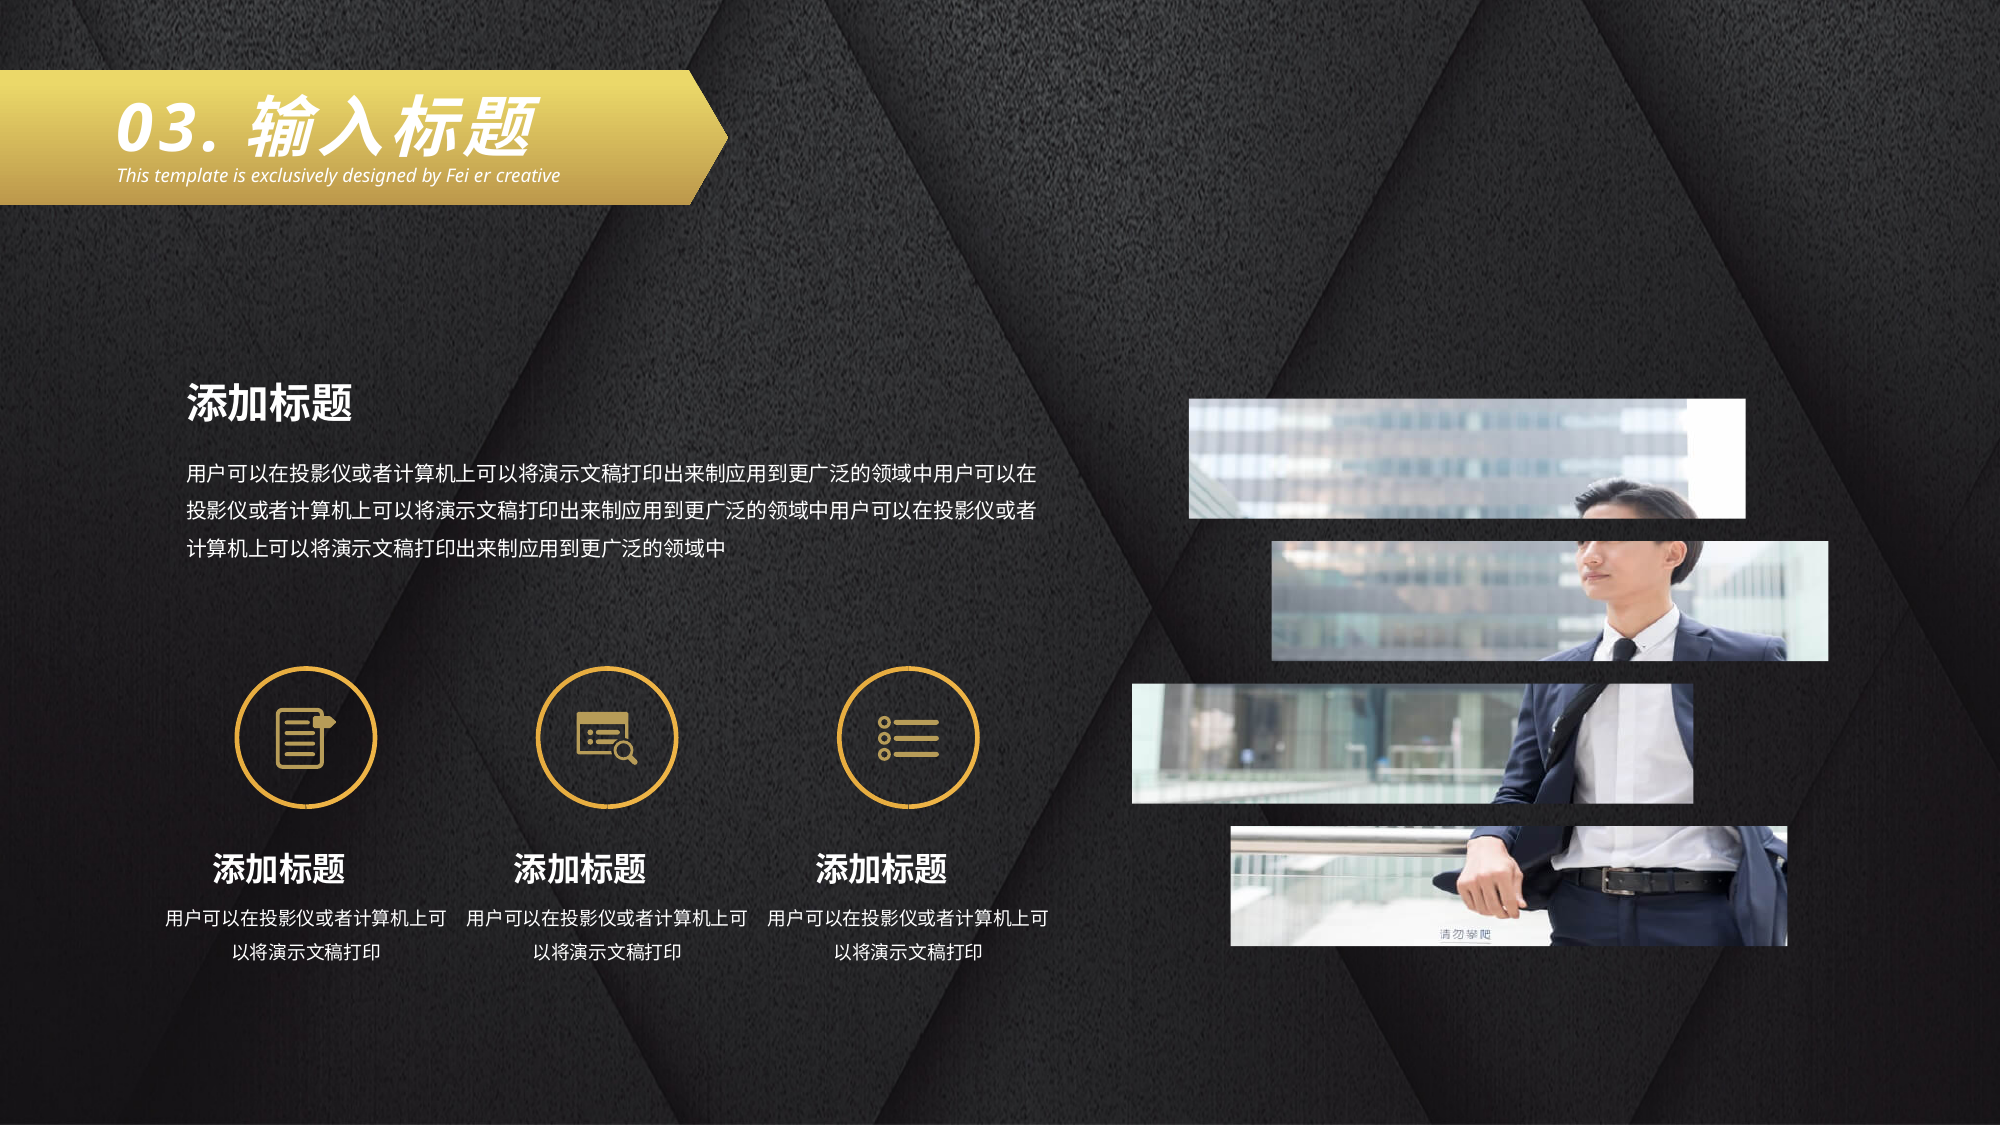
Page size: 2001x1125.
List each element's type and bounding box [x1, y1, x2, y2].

text_box [1131, 683, 1694, 805]
text_box [1230, 825, 1788, 947]
text_box [1188, 398, 1747, 520]
text_box [1271, 540, 1829, 662]
picture [0, 0, 2000, 1125]
text_box [147, 668, 1067, 968]
text_box [0, 69, 728, 206]
text_box [171, 369, 1067, 645]
